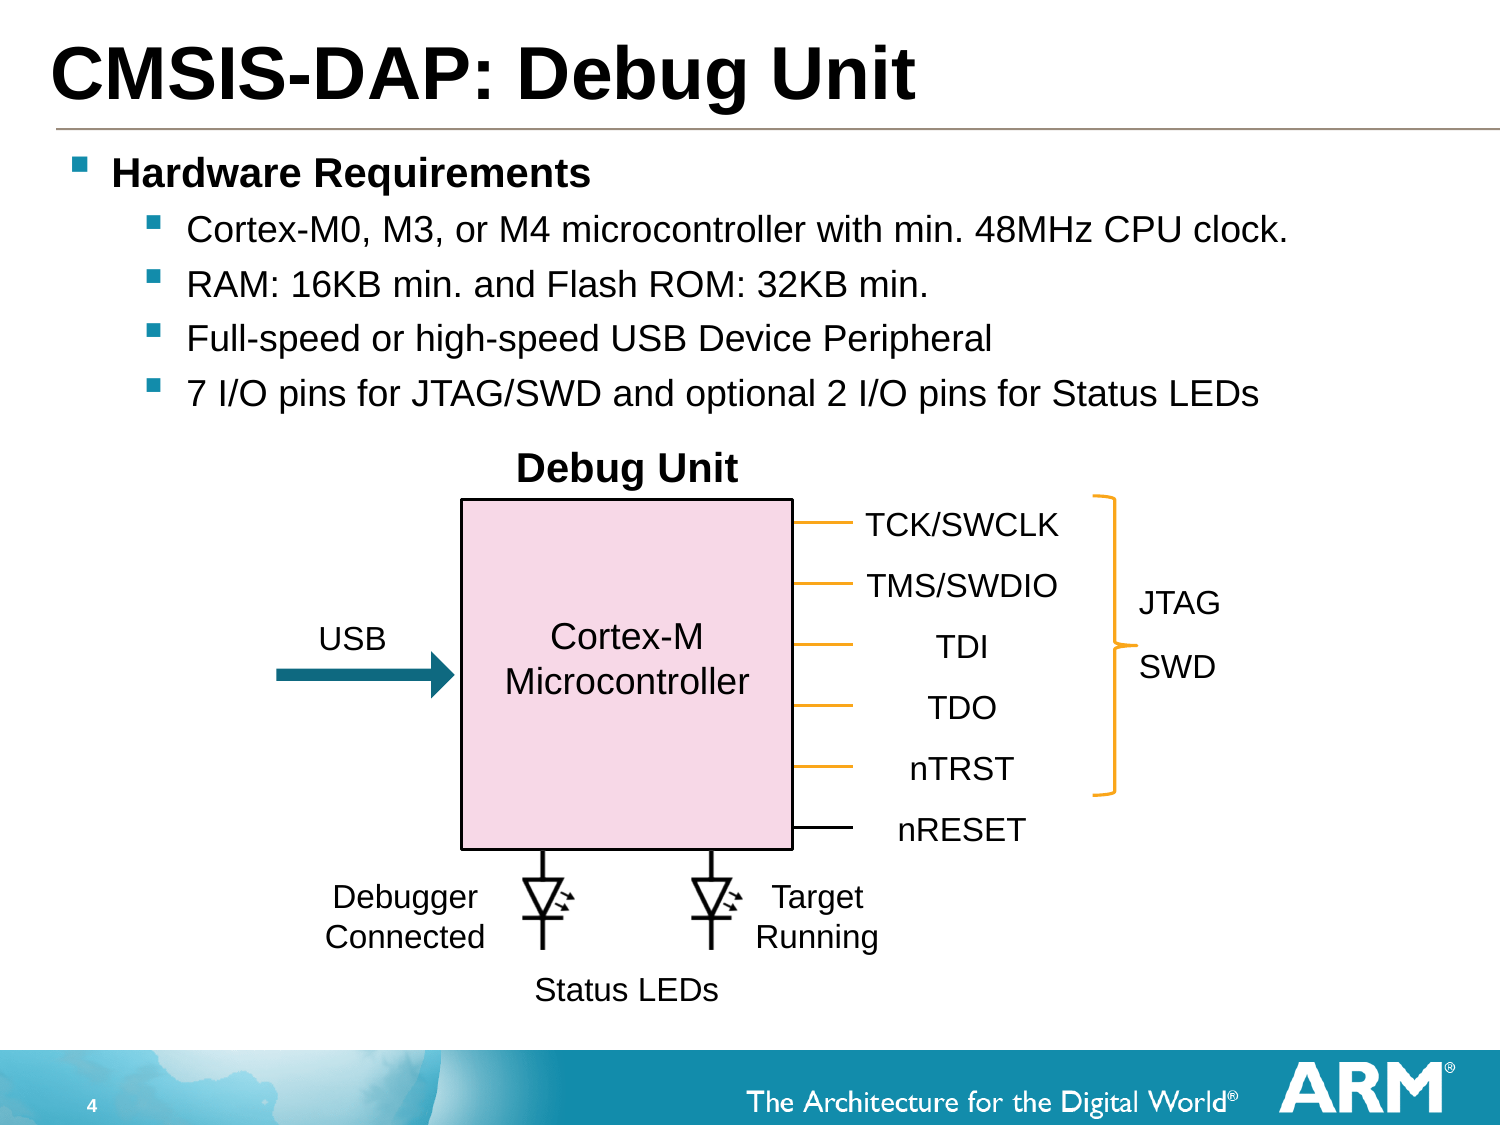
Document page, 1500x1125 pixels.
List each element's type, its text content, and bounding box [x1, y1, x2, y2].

text_box TDI [838, 618, 1086, 673]
text_box TDO [838, 679, 1086, 734]
text_box SWD [1101, 637, 1254, 693]
text_box [1092, 495, 1115, 796]
text_box Cortex-M Microcontroller [461, 499, 793, 850]
text_box Hardware Requirements Cortex-M0, M3, or M4 microcontroller with min. 48MHz CPU clock. RAM: 16KB min. and Flash ROM: 32KB min. Full-speed or high-speed USB Device Peripheral 7 I/O pins for JTAG/SWD and optional 2 I/O pins for Status LEDs [53, 138, 1455, 1013]
text_box Debug Unit [461, 433, 793, 499]
text_box Status LEDs [503, 960, 750, 1016]
text_box JTAG [1103, 574, 1257, 629]
text_box nRESET [838, 801, 1086, 856]
picture [498, 851, 599, 950]
text_box nTRST [838, 740, 1086, 795]
text_box [276, 651, 455, 699]
text_box Debugger Connected [281, 867, 529, 963]
picture [0, 780, 1500, 1125]
title CMSIS-DAP: Debug Unit [35, 1, 1476, 139]
text_box Target Running [694, 867, 941, 963]
text_box USB [276, 609, 429, 665]
text_box TMS/SWDIO [838, 557, 1086, 612]
picture [667, 851, 767, 950]
text_box TCK/SWCLK [838, 496, 1086, 551]
